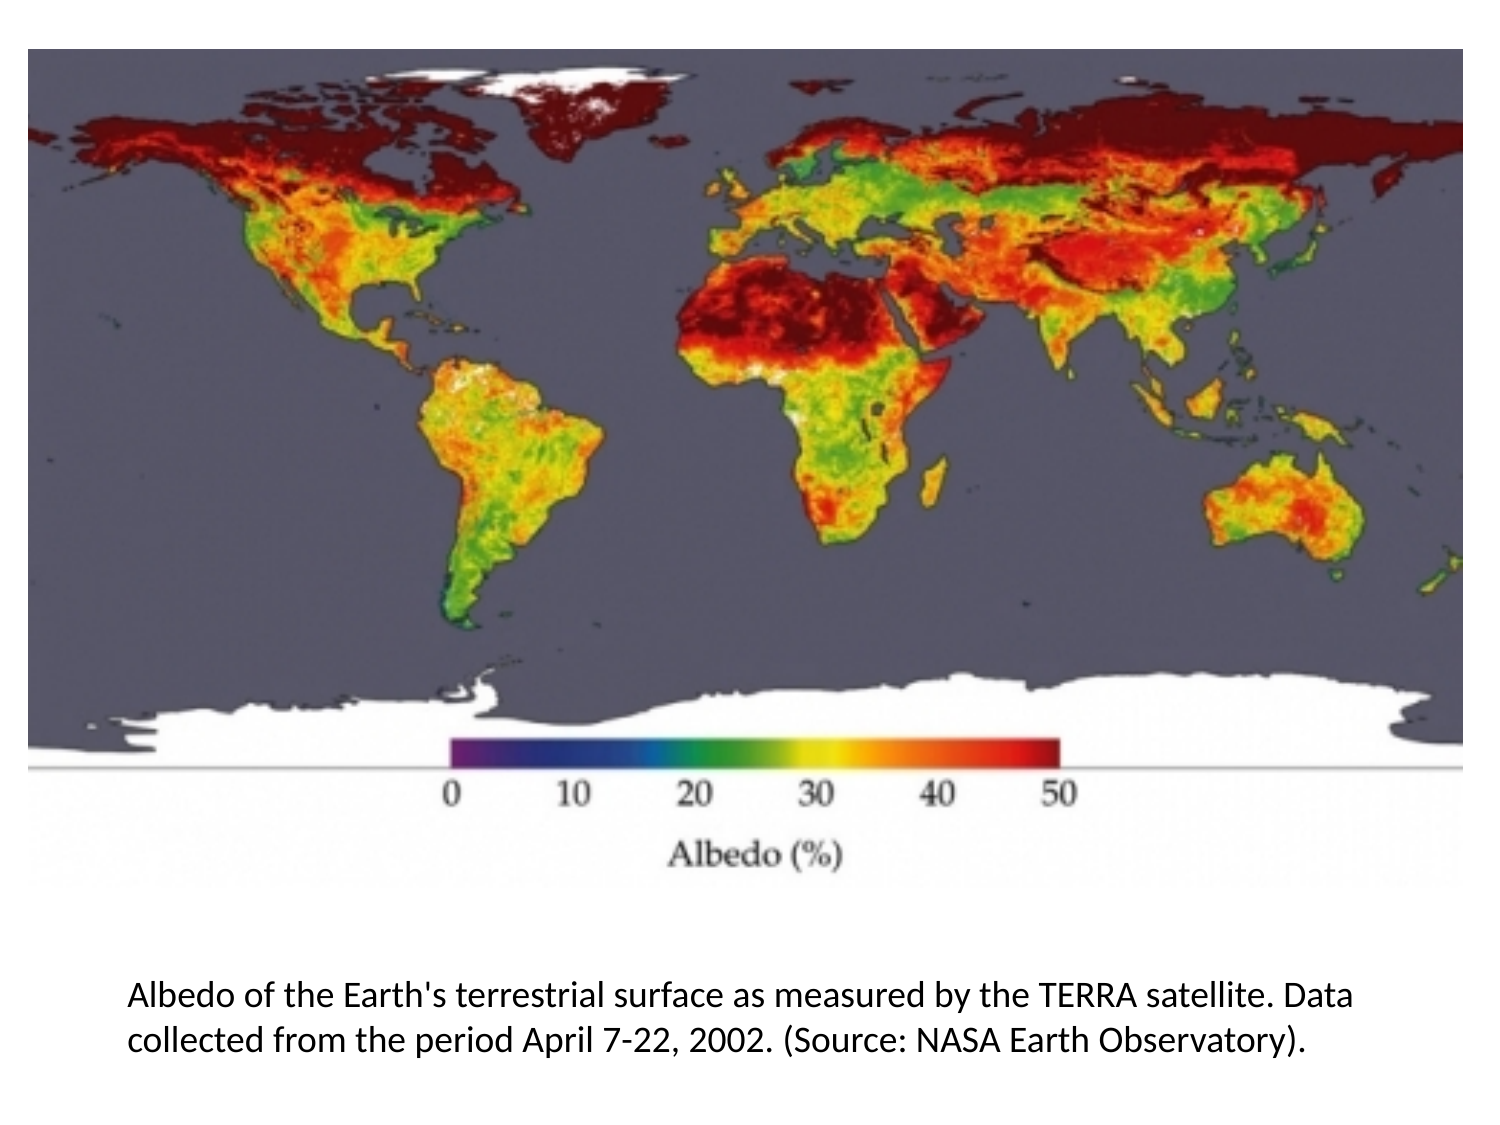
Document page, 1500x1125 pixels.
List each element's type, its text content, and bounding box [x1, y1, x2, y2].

picture [28, 49, 1464, 888]
text_box Albedo of the Earth's terrestrial surface as measured by the TERRA satellite. Data collected from the period April 7-22, 2002. (Source: NASA Earth Observatory). [112, 962, 1388, 1068]
